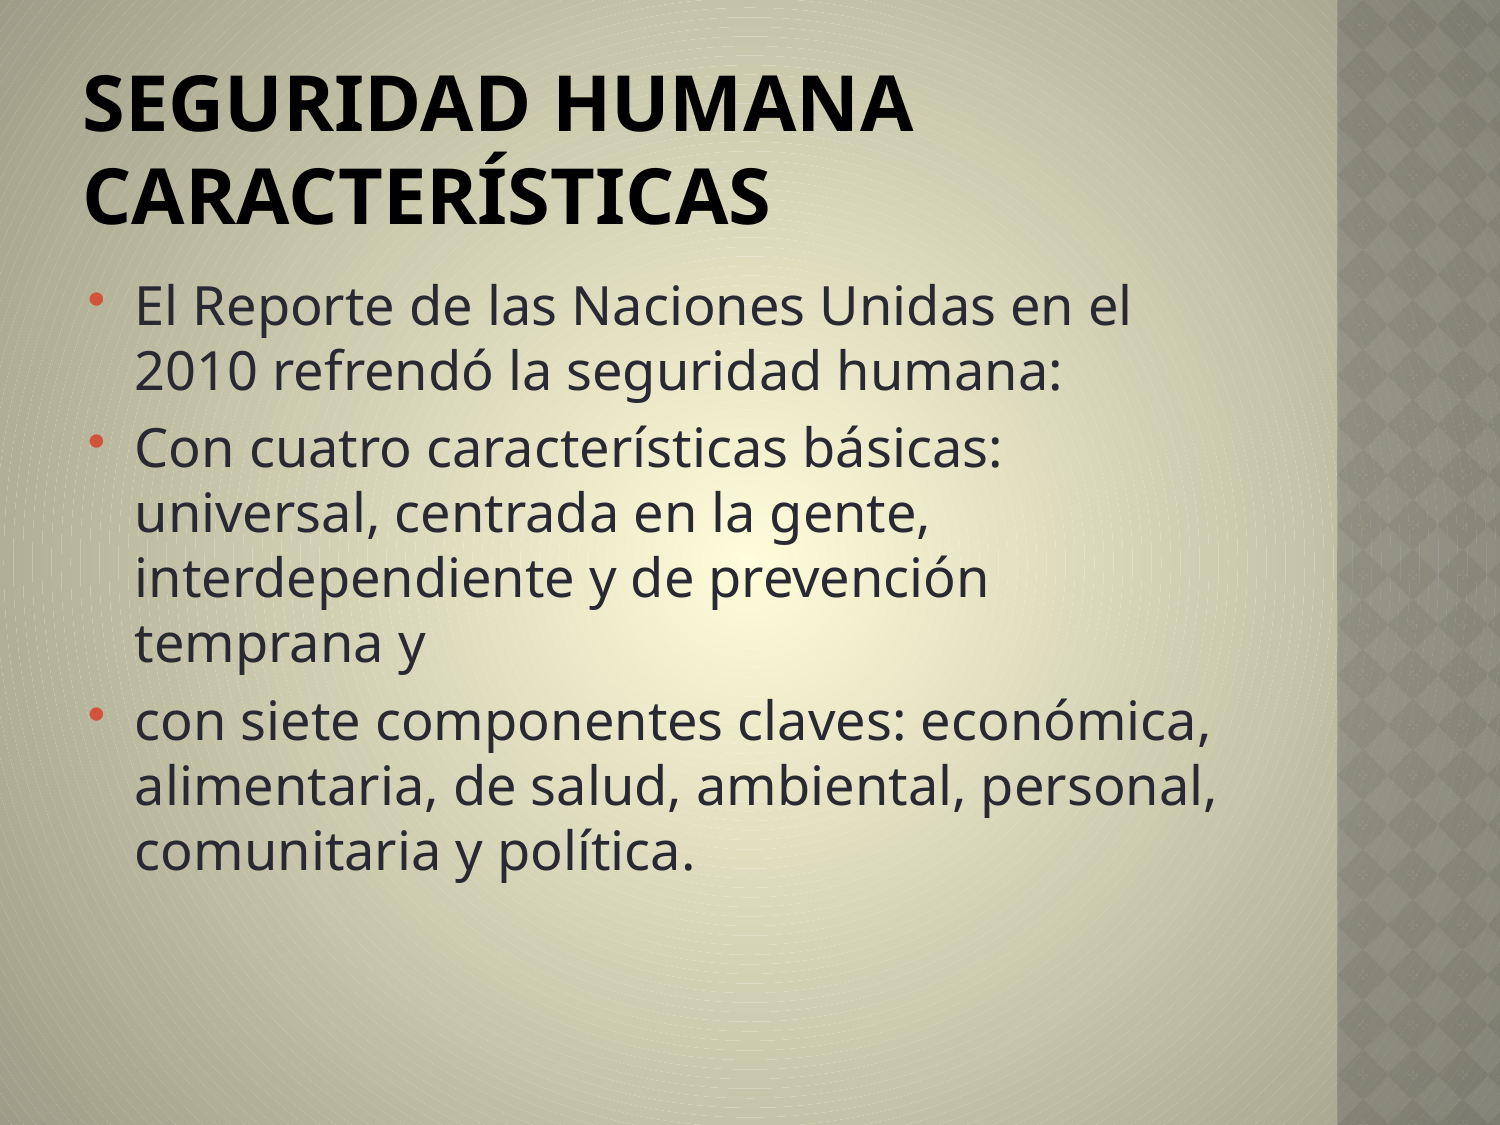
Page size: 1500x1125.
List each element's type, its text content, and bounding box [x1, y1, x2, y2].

title SEGURIDAD HUMANA CARAcTERísticas [75, 52, 1263, 240]
list El Reporte de las Naciones Unidas en el 2010 refrendó la seguridad humana: Con cuatro características básicas: universal, centrada en la gente, interdependiente y de prevención temprana y con siete componentes claves: económica, alimentaria, de salud, ambiental, personal, comunitaria y política. [75, 264, 1263, 1059]
